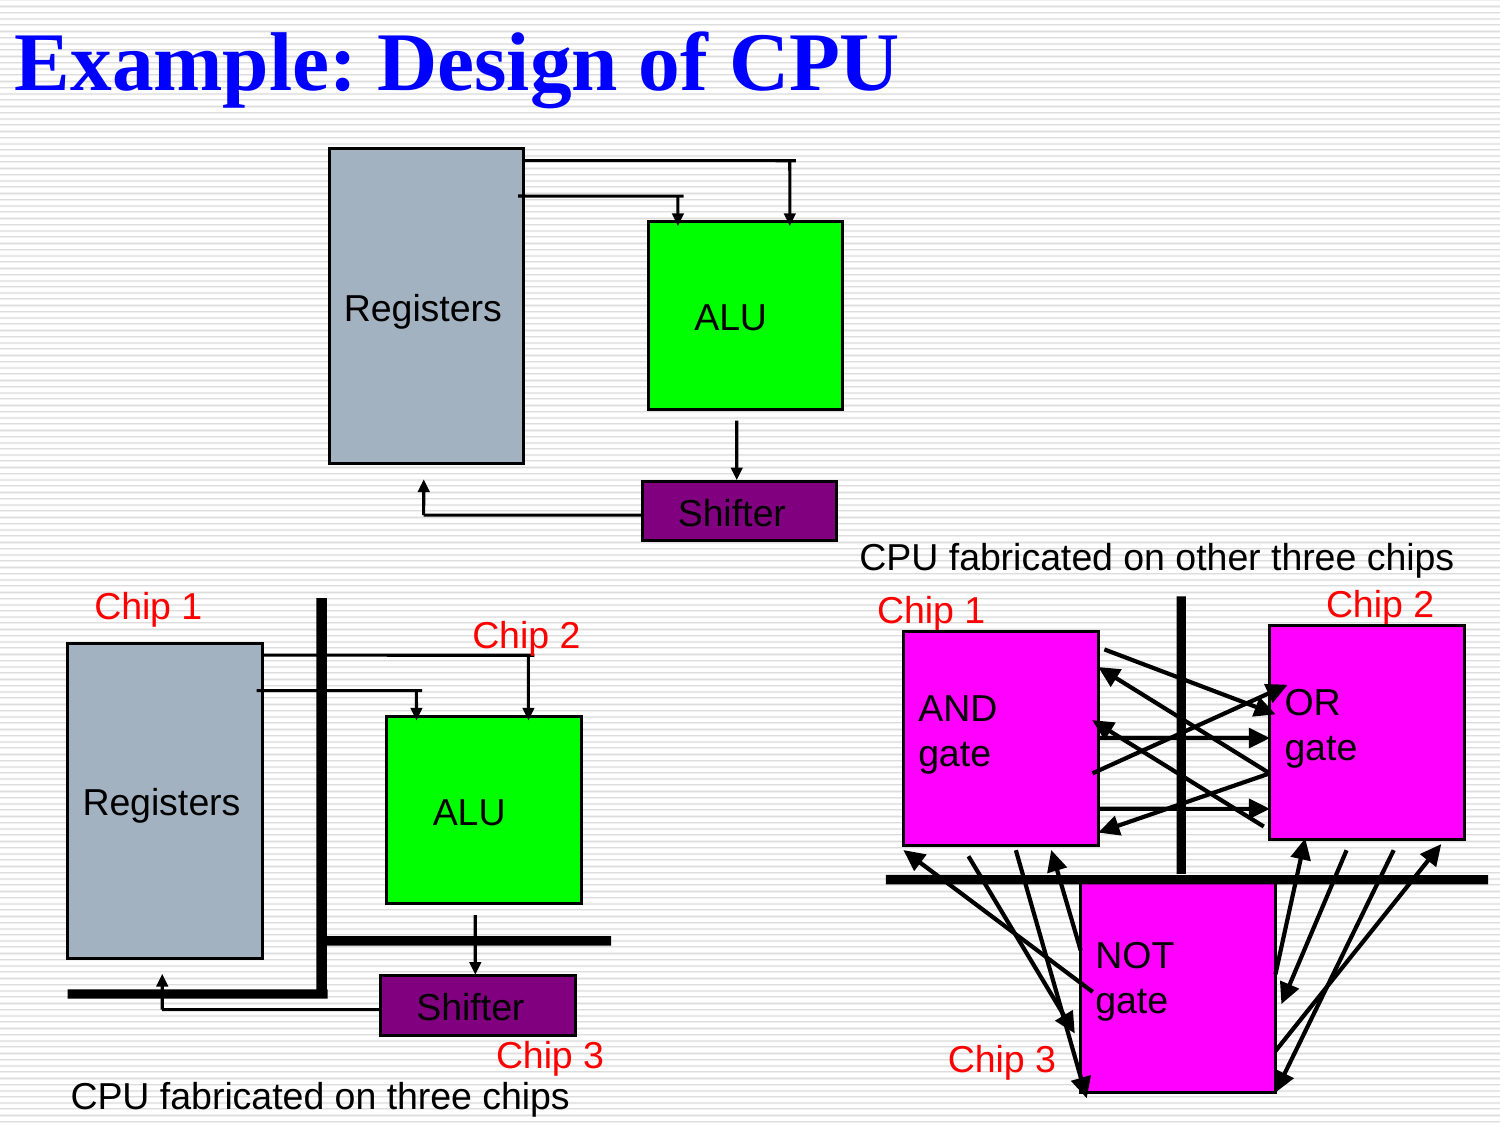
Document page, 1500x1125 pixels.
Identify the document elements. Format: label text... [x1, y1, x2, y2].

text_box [328, 148, 844, 545]
text_box Example: Design of CPU [0, 0, 1334, 115]
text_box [55, 574, 624, 1125]
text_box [844, 525, 1500, 1099]
picture [0, 0, 1500, 1125]
